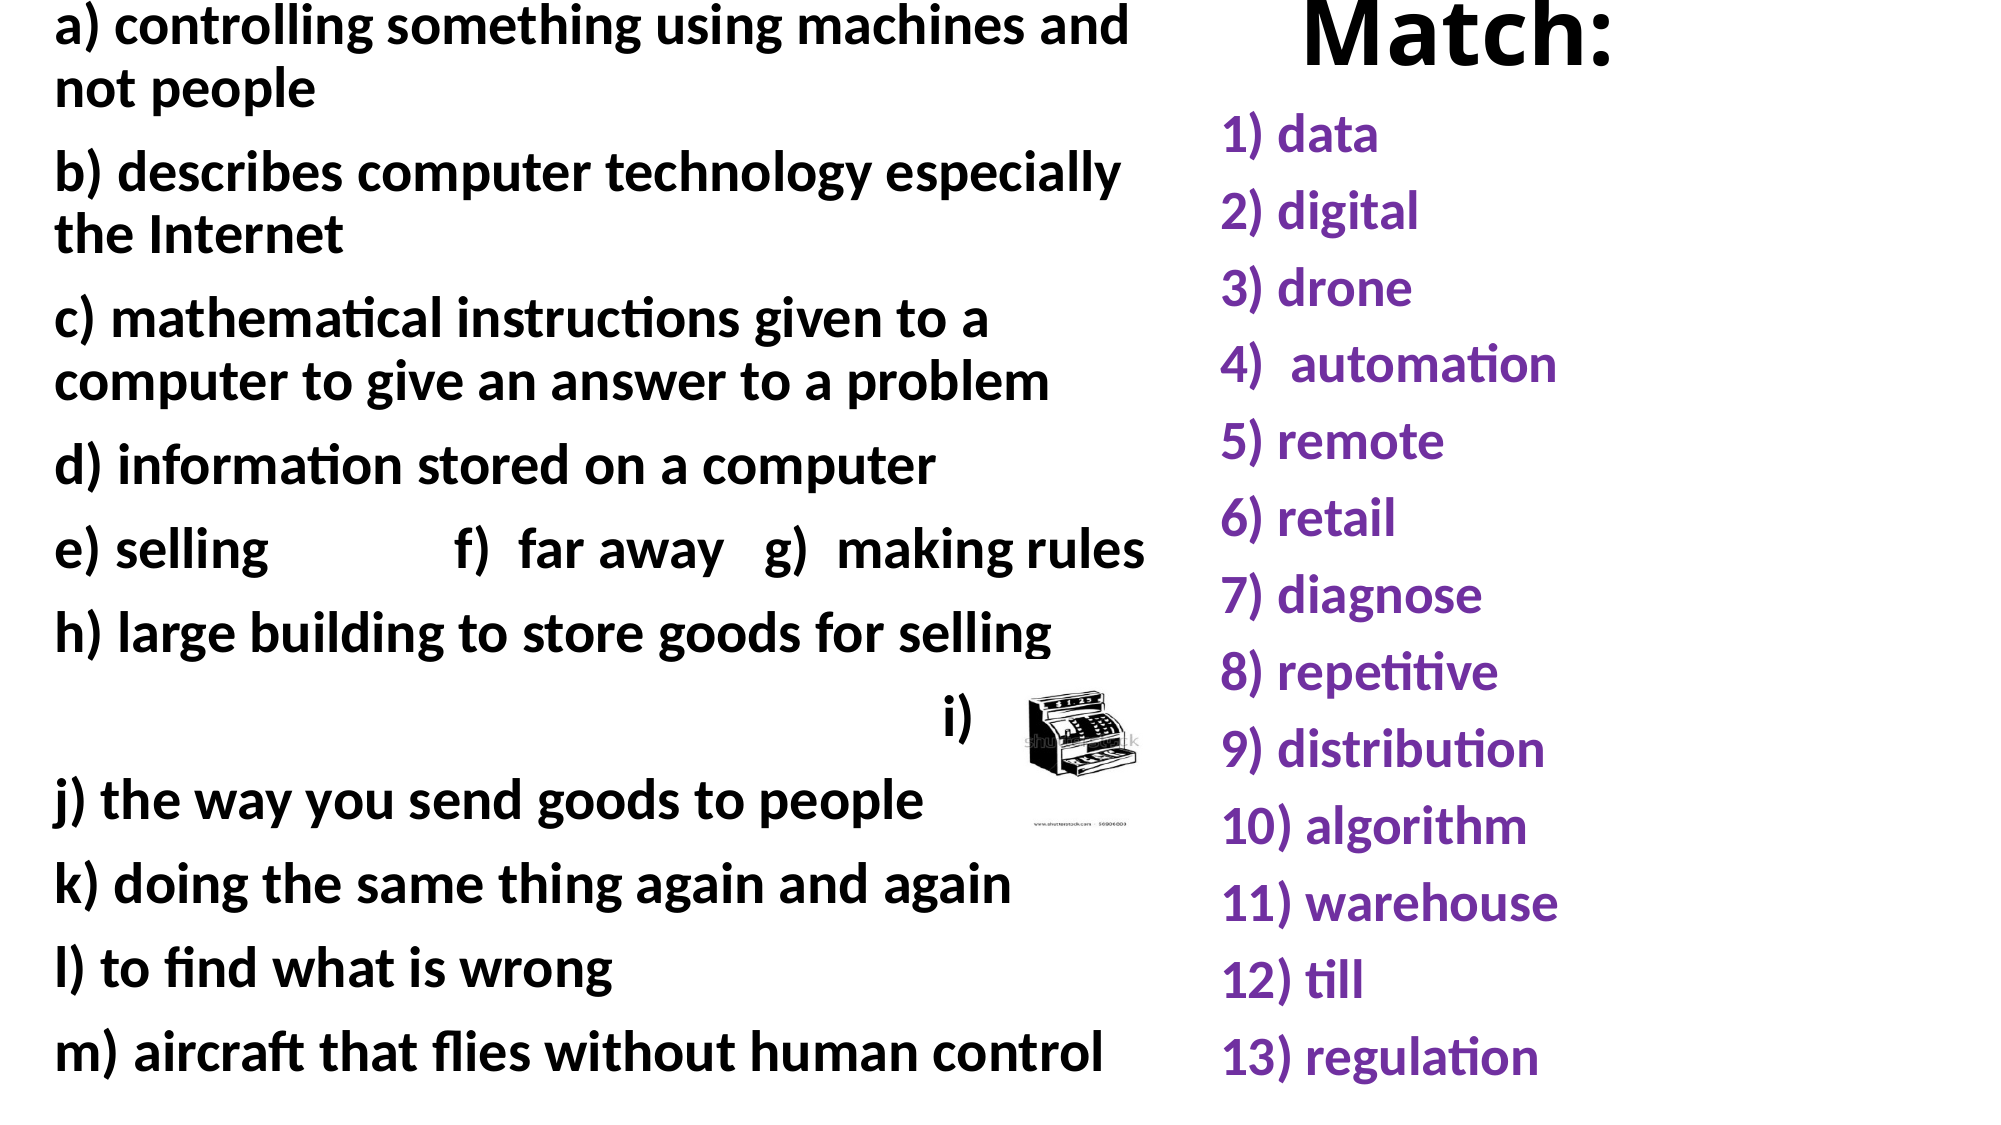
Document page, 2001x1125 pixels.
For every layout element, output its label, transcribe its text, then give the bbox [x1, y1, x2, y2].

title Match: [1285, 0, 1863, 115]
list a) controlling something using machines and not people b) describes computer technology especially the Internet c) mathematical instructions given to a computer to give an answer to a problem d) information stored on a computer e) selling f) far away g) making rules h) large building to store goods for selling i) j) the way you send goods to people k) doing the same thing again and again l) to find what is wrong m) aircraft that flies without human control [39, 0, 1205, 1058]
picture [996, 659, 1164, 828]
list 1) data 2) digital 3) drone 4) automation 5) remote 6) retail 7) diagnose 8) repetitive 9) distribution 10) algorithm 11) warehouse 12) till 13) regulation [1204, 96, 1961, 1099]
